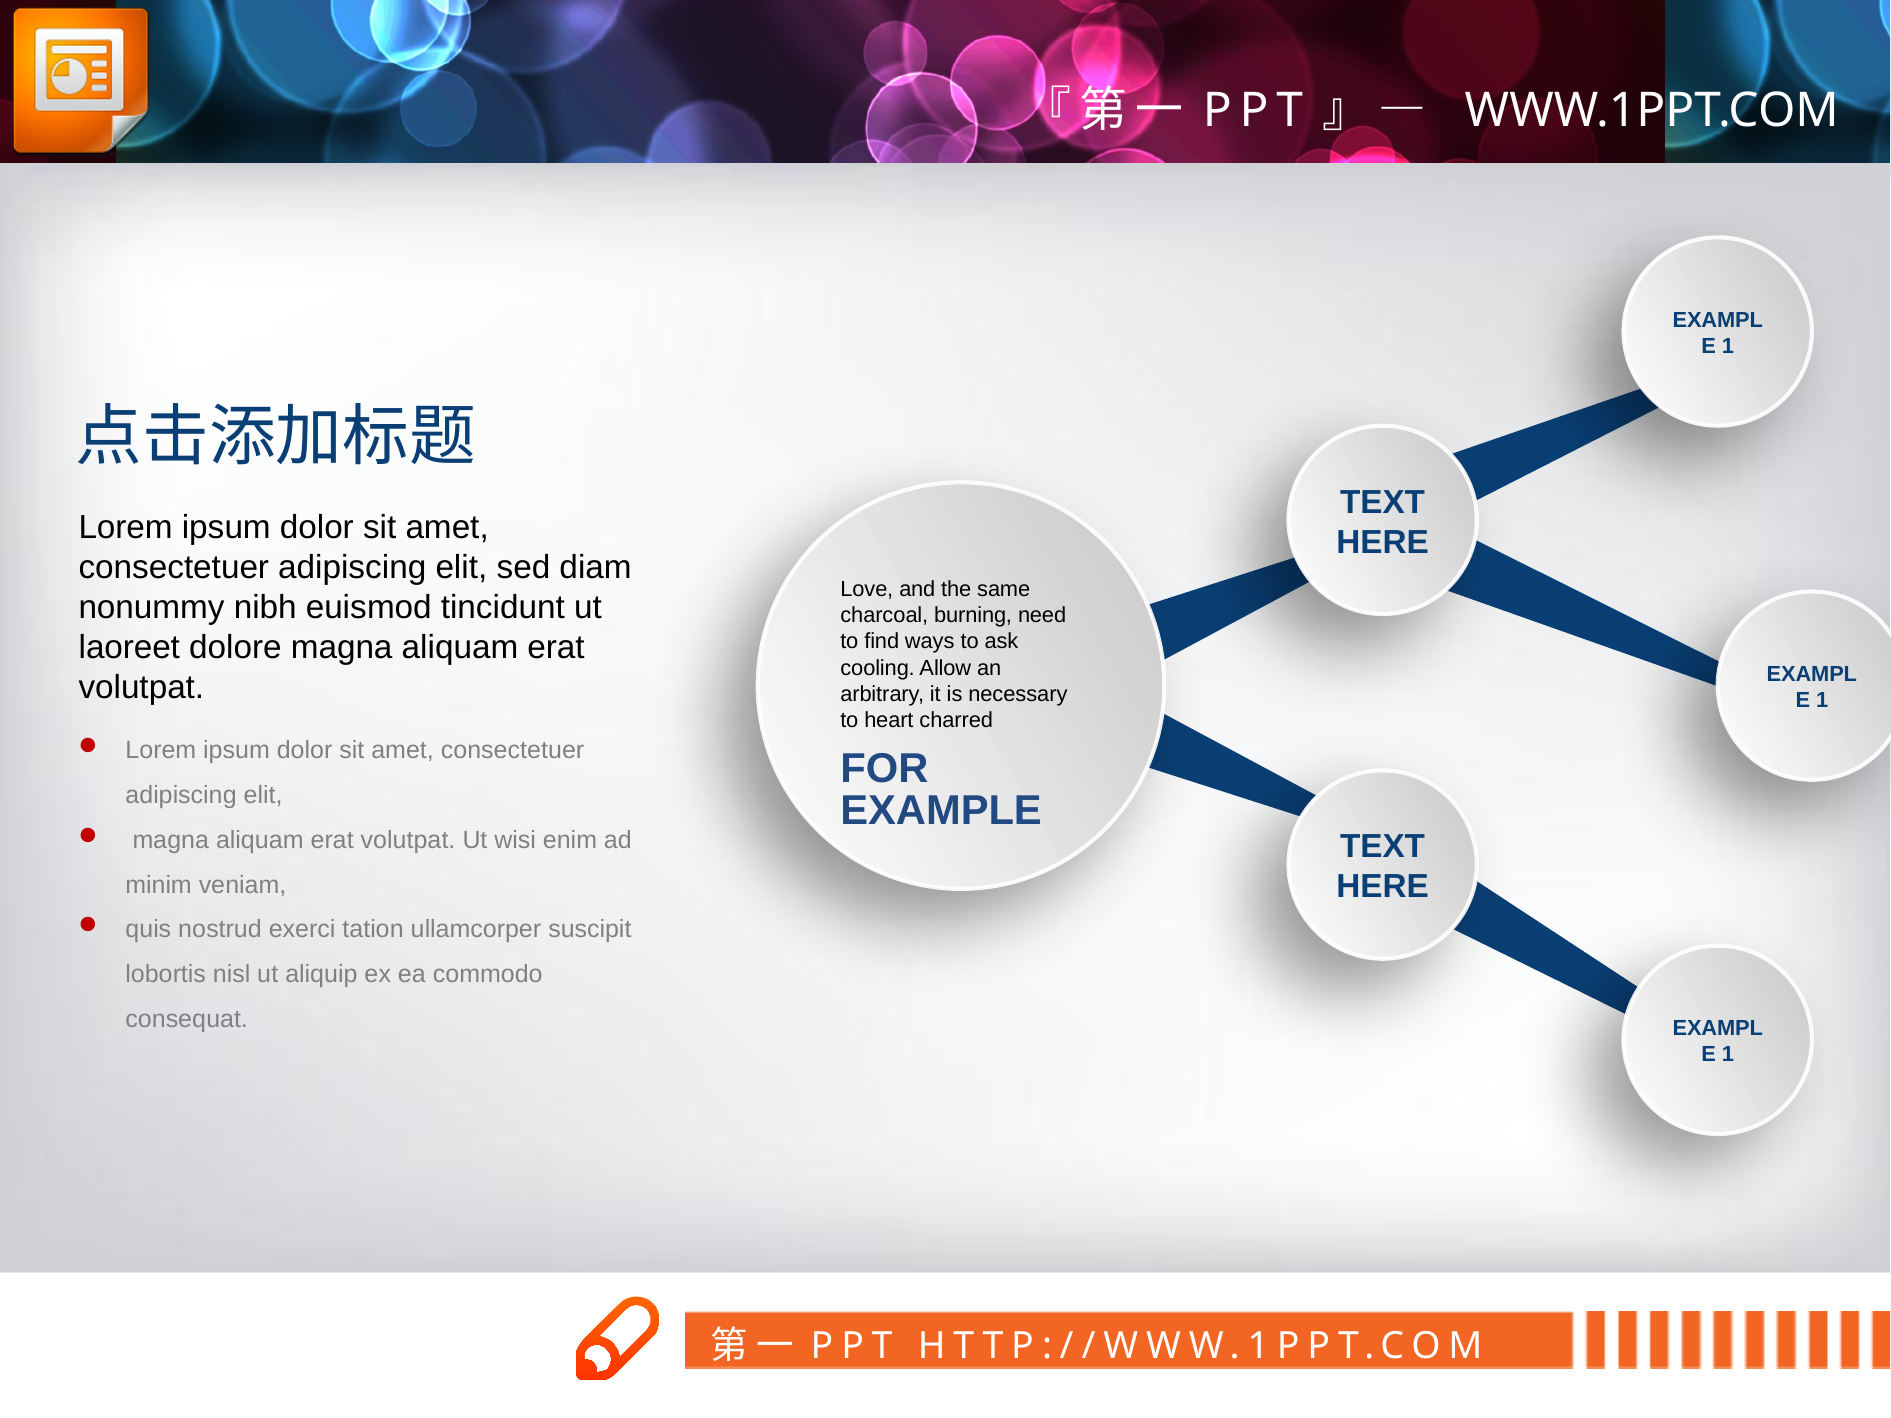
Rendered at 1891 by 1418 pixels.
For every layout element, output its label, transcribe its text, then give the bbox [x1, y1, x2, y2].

picture [0, 0, 1891, 1275]
text_box 点击添加标题 [61, 385, 492, 481]
text_box [1174, 723, 1278, 799]
text_box TEXT HERE [1288, 425, 1477, 614]
text_box [1482, 890, 1597, 987]
text_box EXAMPLE 1 [1623, 237, 1812, 426]
text_box Lorem ipsum dolor sit amet, consectetuer adipiscing elit, sed diam nonummy nibh euismod tincidunt ut laoreet dolore magna aliquam erat volutpat. [63, 498, 664, 711]
text_box [830, 841, 1092, 889]
text_box [1481, 548, 1666, 662]
text_box [1152, 584, 1229, 655]
text_box [757, 482, 1165, 837]
text_box EXAMPLE 1 [1623, 945, 1812, 1134]
picture [685, 1311, 1891, 1369]
text_box Love, and the same charcoal, burning, need to find ways to ask cooling. Allow an arbitrary, it is necessary to heart charred FOR EXAMPLE [825, 567, 1099, 841]
text_box EXAMPLE 1 [1717, 591, 1891, 780]
text_box [1451, 419, 1574, 498]
text_box Lorem ipsum dolor sit amet, consectetuer adipiscing elit, magna aliquam erat volutpat. Ut wisi enim ad minim veniam, quis nostrud exerci tation ullamcorper suscipit lobortis nisl ut aliquip ex ea commodo consequat. [63, 711, 664, 1041]
text_box TEXT HERE [1288, 770, 1477, 959]
